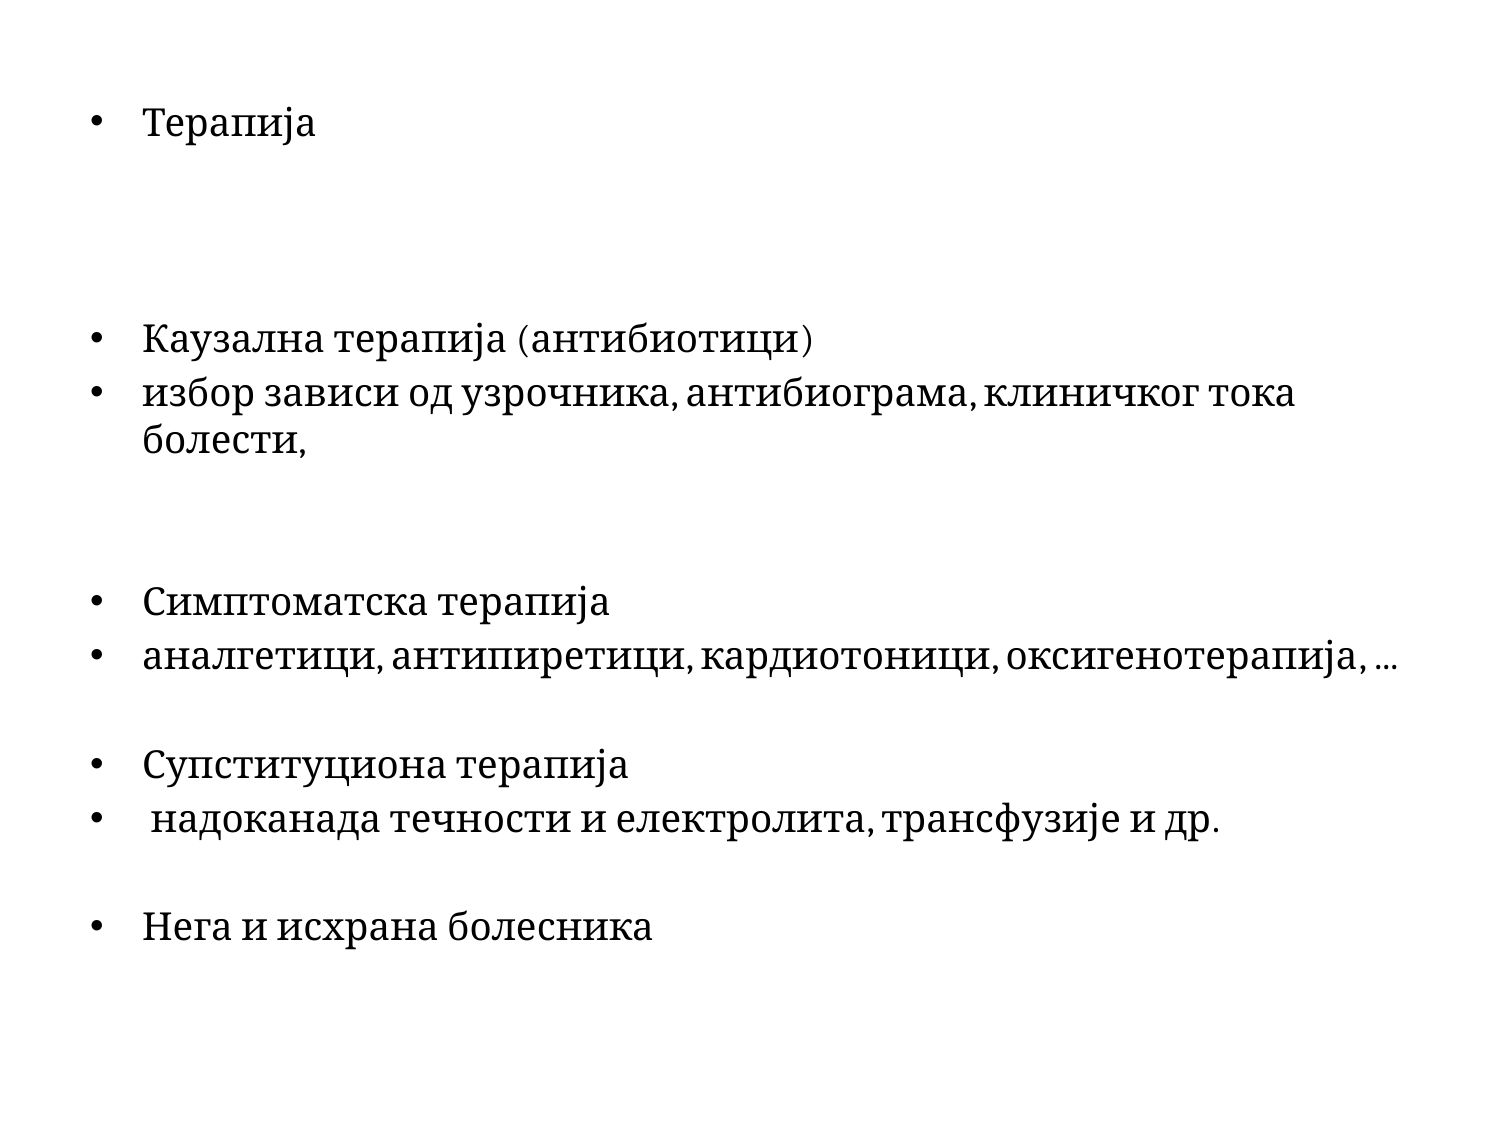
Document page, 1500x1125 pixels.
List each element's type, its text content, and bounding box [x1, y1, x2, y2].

list Терапија Каузална терапија (антибиотици) избор зависи од узрочника, антибиограма, клиничког тока болести, Симптоматска терапија аналгетици, антипиретици, кардиотоници, оксигенотерапија, ... Супституциона терапија надоканада течности и електролита, трансфузије и др. Нега и исхрана болесника [75, 90, 1425, 1005]
